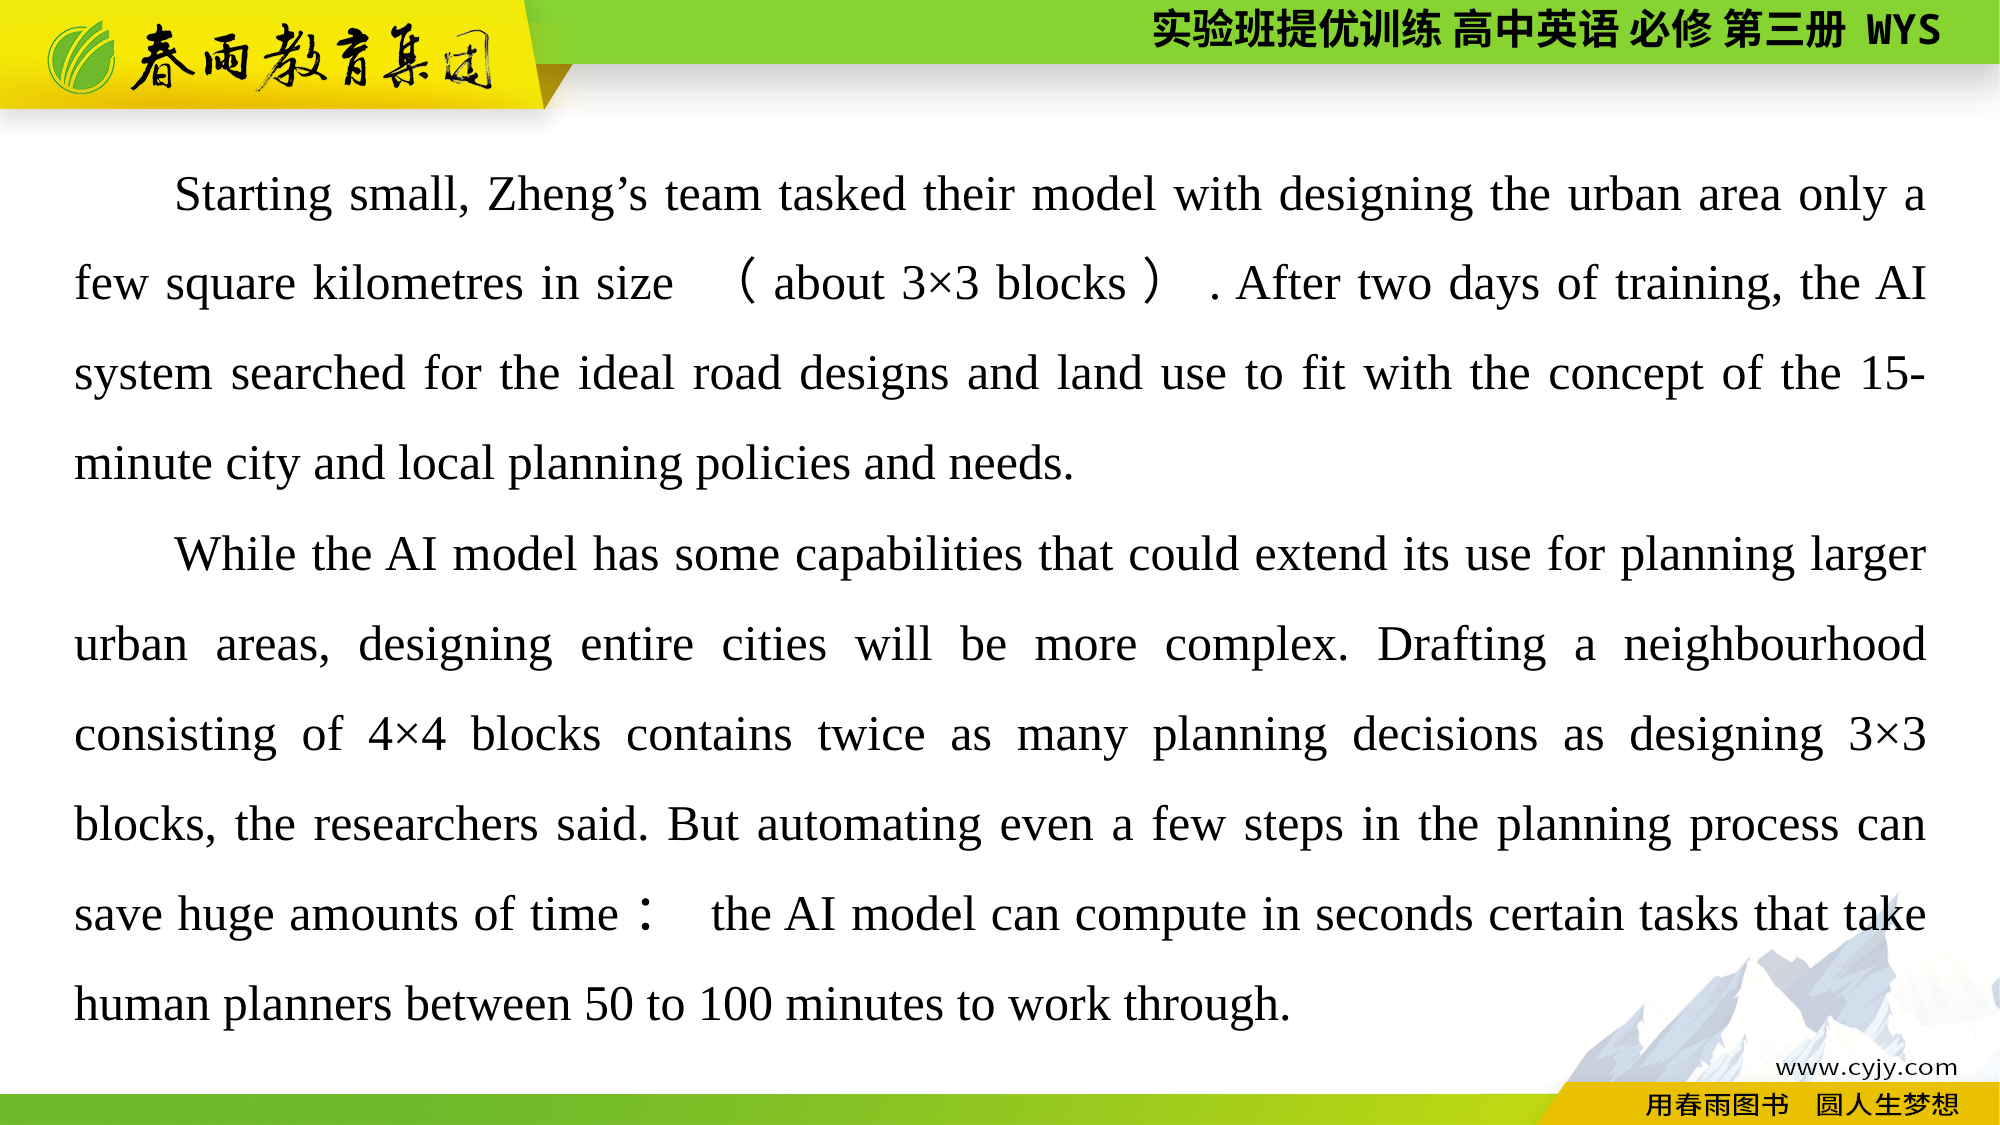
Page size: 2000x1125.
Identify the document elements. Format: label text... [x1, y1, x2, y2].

picture [0, 0, 2000, 1125]
list Starting small, Zheng’s team tasked their model with designing the urban area only a few square kilometres in size （about 3×3 blocks）. After two days of training, the AI system searched for the ideal road designs and land use to fit with the concept of the 15-minute city and local planning policies and needs. While the AI model has some capabilities that could extend its use for planning larger urban areas, designing entire cities will be more complex. Drafting a neighbourhood consisting of 4×4 blocks contains twice as many planning decisions as designing 3×3 blocks, the researchers said. But automating even a few steps in the planning process can save huge amounts of time： the AI model can compute in seconds certain tasks that take human planners between 50 to 100 minutes to work through. [59, 122, 1944, 1036]
